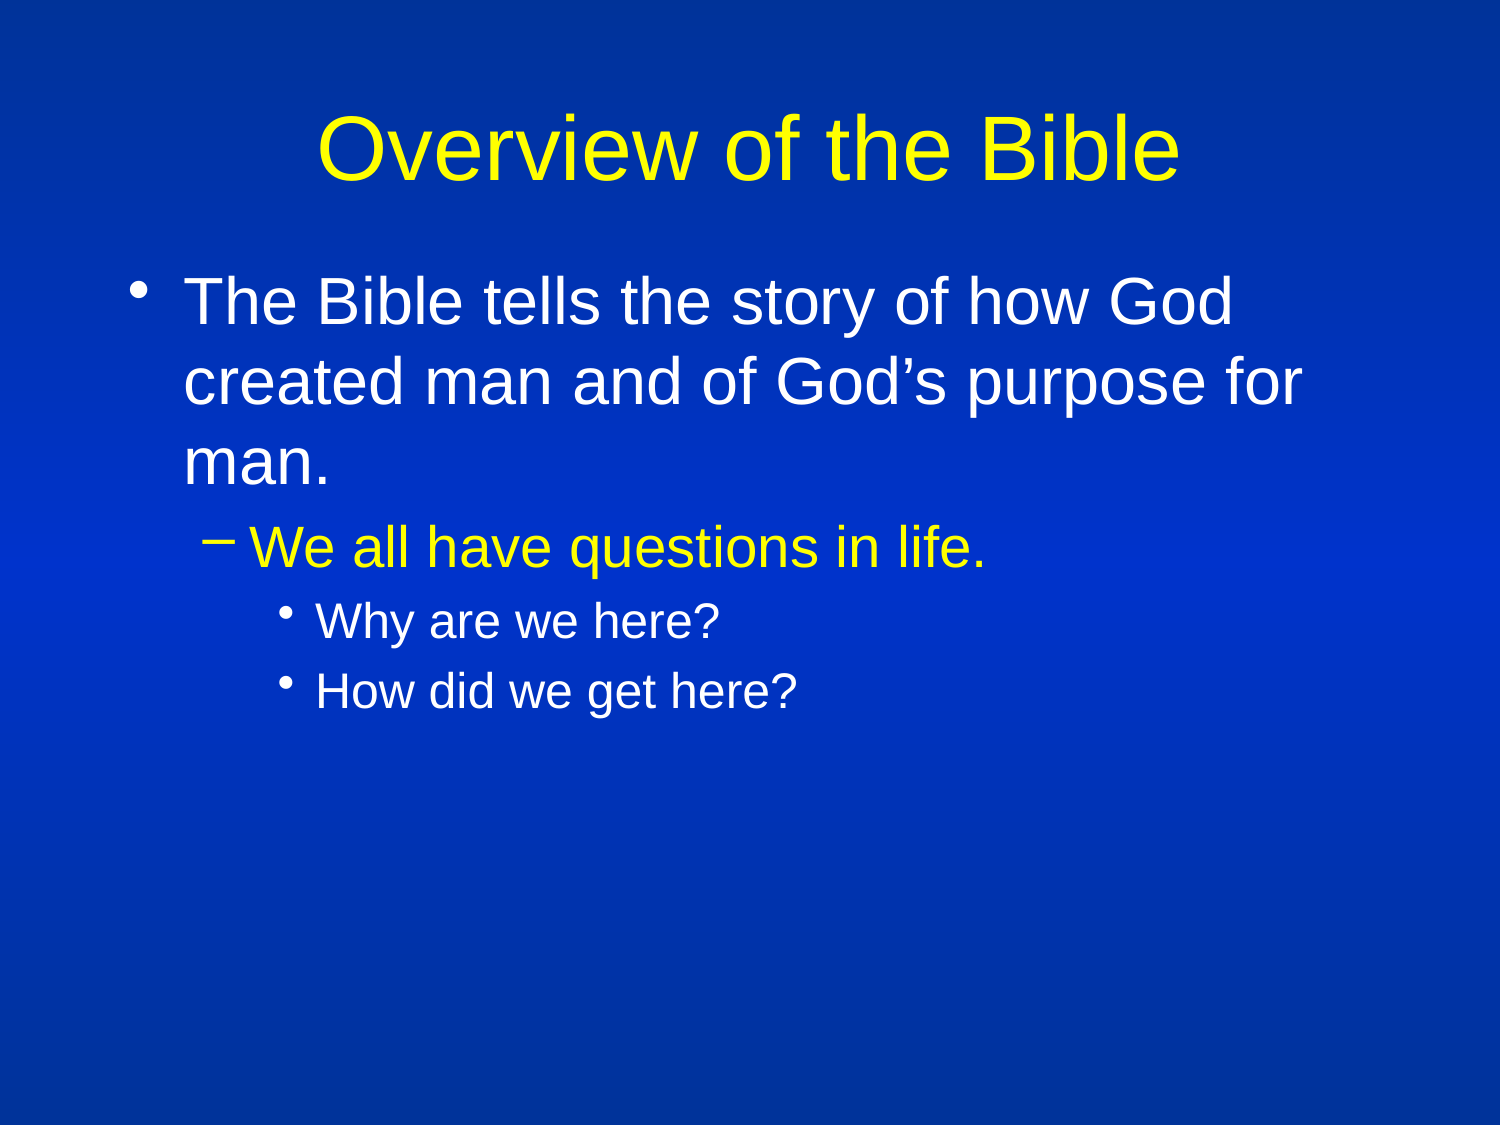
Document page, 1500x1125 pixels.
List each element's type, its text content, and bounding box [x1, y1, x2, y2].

title Overview of the Bible [112, 50, 1388, 238]
list The Bible tells the story of how God created man and of God’s purpose for man. We all have questions in life. Why are we here? How did we get here? [112, 249, 1388, 1063]
